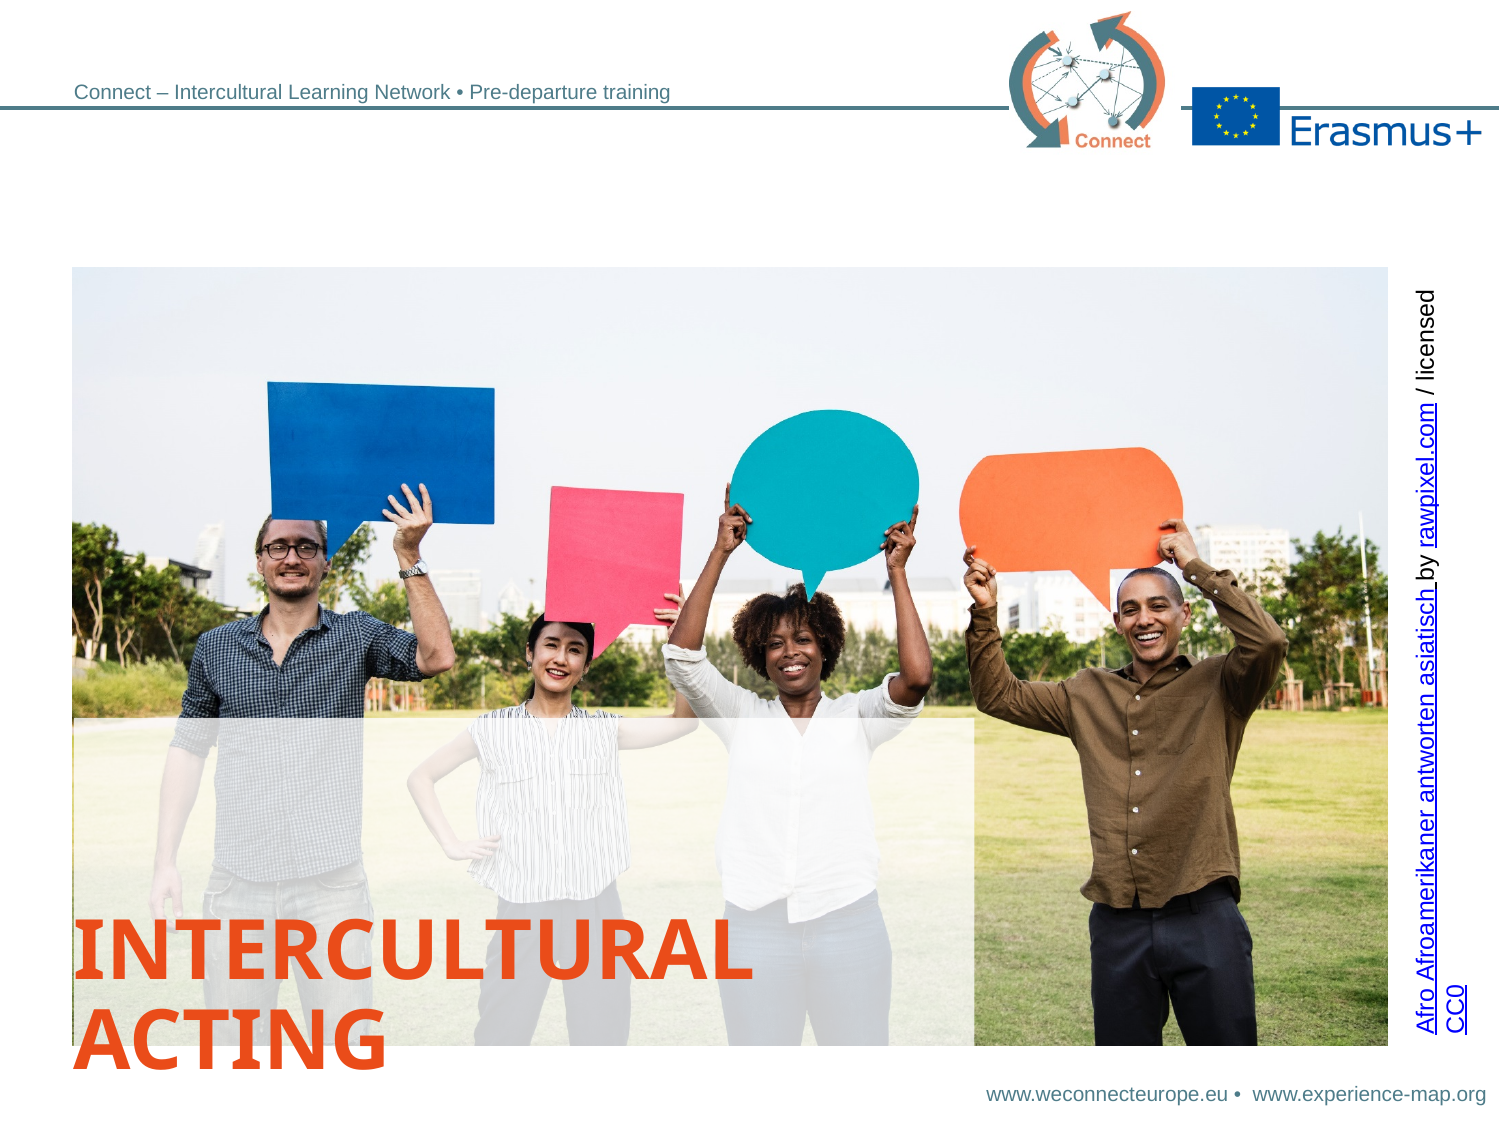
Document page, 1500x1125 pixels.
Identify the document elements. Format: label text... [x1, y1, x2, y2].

picture [71, 266, 1389, 1047]
picture [1009, 11, 1498, 162]
text_box Intercultural Acting [73, 1054, 975, 1074]
text_box Afro Afroamerikaner antworten asiatisch by rawpixel.com / licensed CC0 [1401, 267, 1477, 1050]
